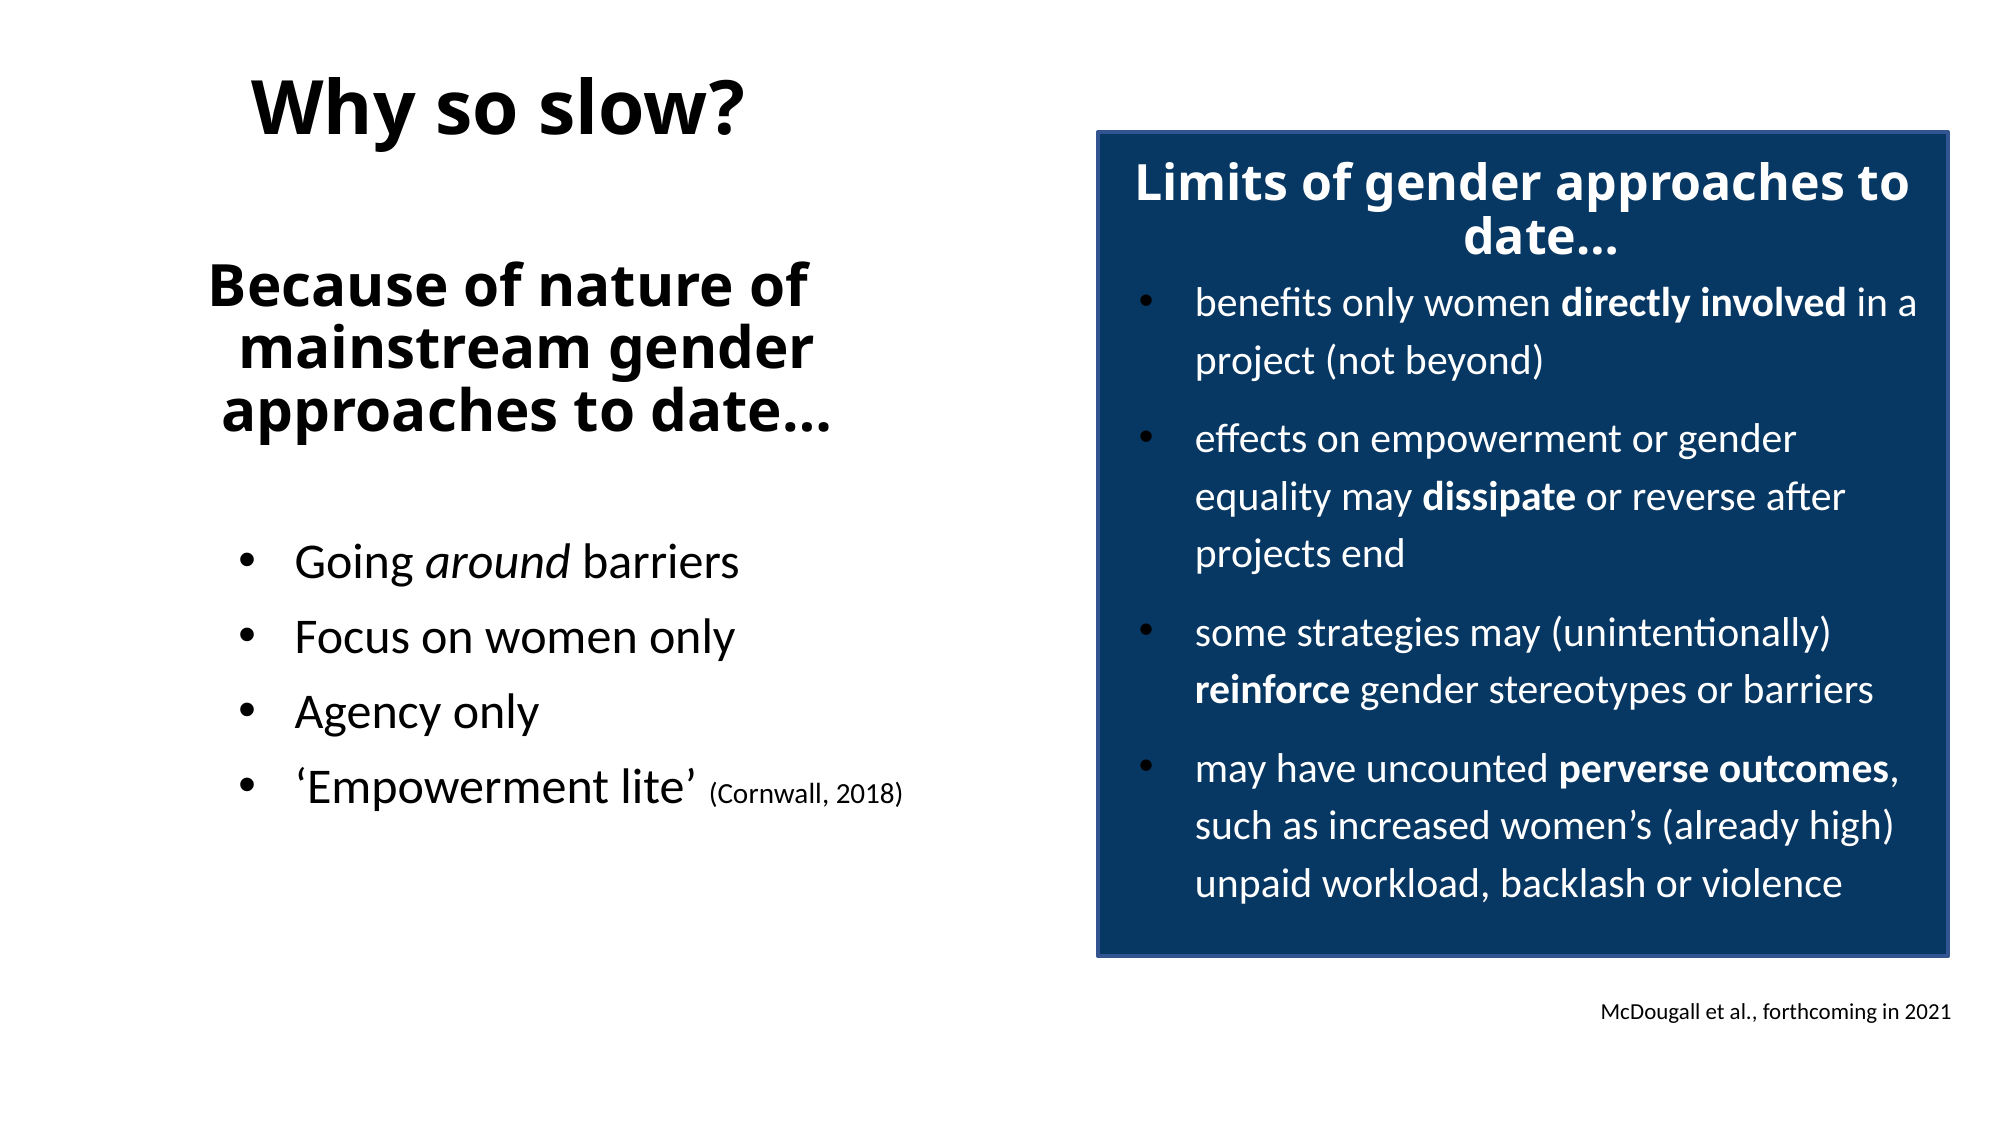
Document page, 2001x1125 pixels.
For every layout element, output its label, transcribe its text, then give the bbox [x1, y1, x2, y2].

text_box McDougall et al., forthcoming in 2021 [1585, 989, 1980, 1032]
list Going around barriers Focus on women only Agency only ‘Empowerment lite’ (Cornwall, 2018) [204, 528, 1055, 1125]
list Limits of gender approaches to date… [1080, 138, 1927, 274]
text_box [1096, 274, 1104, 958]
text_box [1096, 130, 1950, 259]
list benefits only women directly involved in a project (not beyond) effects on empowerment or gender equality may dissipate or reverse after projects end some strategies may (unintentionally) reinforce gender stereotypes or barriers may have uncounted perverse outcomes, such as increased women’s (already high) unpaid workload, backlash or violence [1104, 259, 1952, 1002]
list Why so slow? Because of nature of mainstream gender approaches to date… [64, 316, 915, 453]
